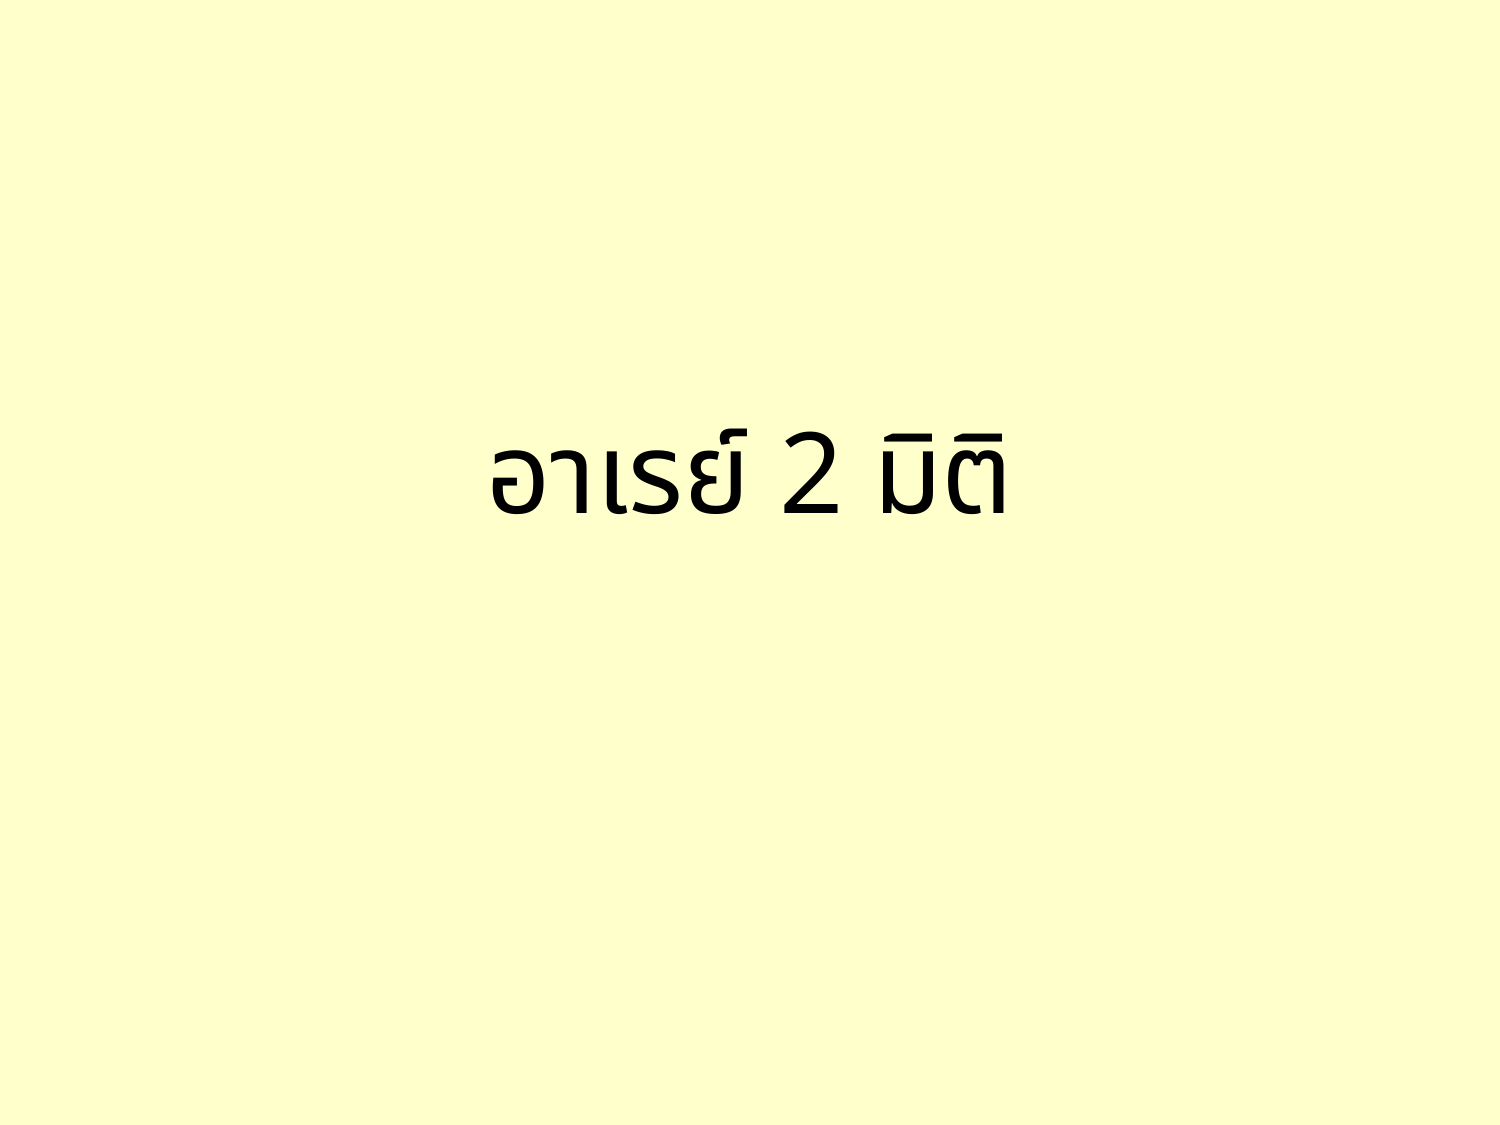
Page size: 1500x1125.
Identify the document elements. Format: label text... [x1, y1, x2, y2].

title อาเรย์ 2 มิติ [112, 374, 1388, 563]
